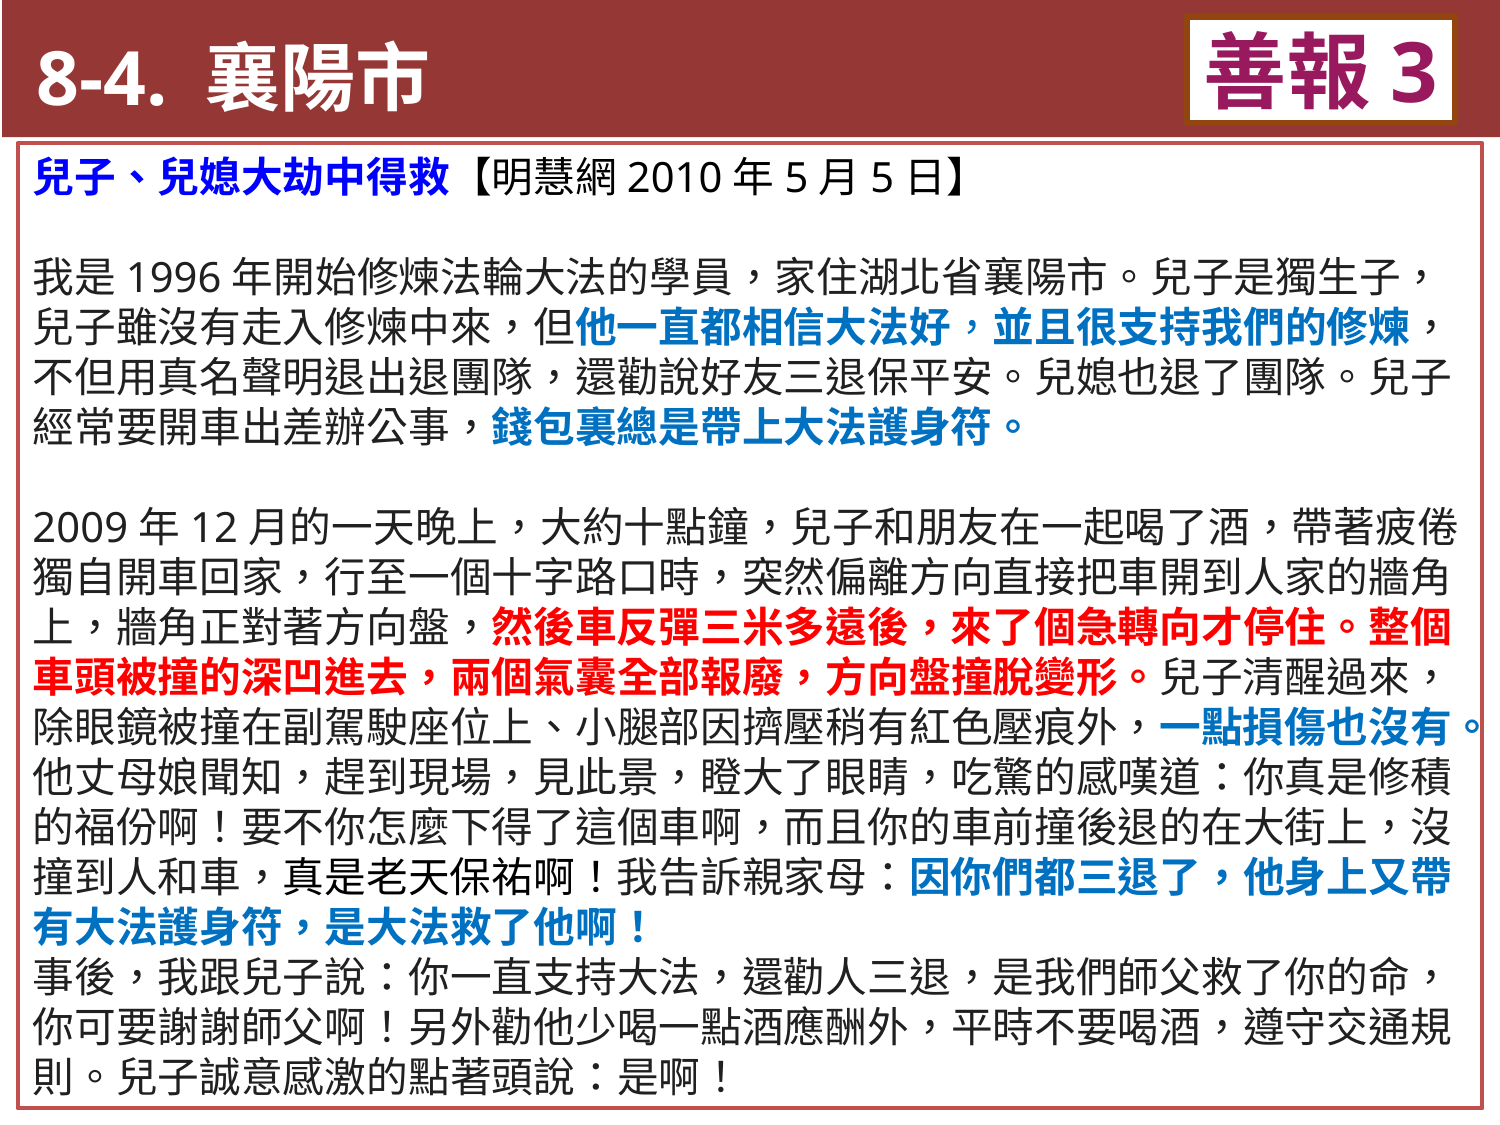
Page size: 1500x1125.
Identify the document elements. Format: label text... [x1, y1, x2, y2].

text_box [1, 0, 1500, 138]
text_box 兒子、兒媳大劫中得救【明慧網2010年5月5日】 我是1996年開始修煉法輪大法的學員，家住湖北省襄陽市。兒子是獨生子，兒子雖沒有走入修煉中來，但他一直都相信大法好，並且很支持我們的修煉，不但用真名聲明退出退團隊，還勸說好友三退保平安。兒媳也退了團隊。兒子經常要開車出差辦公事，錢包裏總是帶上大法護身符。 2009年12月的一天晚上，大約十點鐘，兒子和朋友在一起喝了酒，帶著疲倦獨自開車回家，行至一個十字路口時，突然偏離方向直接把車開到人家的牆角上，牆角正對著方向盤，然後車反彈三米多遠後，來了個急轉向才停住。整個車頭被撞的深凹進去，兩個氣囊全部報廢，方向盤撞脫變形。兒子清醒過來，除眼鏡被撞在副駕駛座位上、小腿部因擠壓稍有紅色壓痕外，一點損傷也沒有。他丈母娘聞知，趕到現場，見此景，瞪大了眼睛，吃驚的感嘆道：你真是修積的福份啊！要不你怎麼下得了這個車啊，而且你的車前撞後退的在大街上，沒撞到人和車，真是老天保祐啊！我告訴親家母：因你們都三退了，他身上又帶有大法護身符，是大法救了他啊！ 事後，我跟兒子說：你一直支持大法，還勸人三退，是我們師父救了你的命，你可要謝謝師父啊！另外勸他少喝一點酒應酬外，平時不要喝酒，遵守交通規則。兒子誠意感激的點著頭說：是啊！ [16, 146, 1484, 1110]
